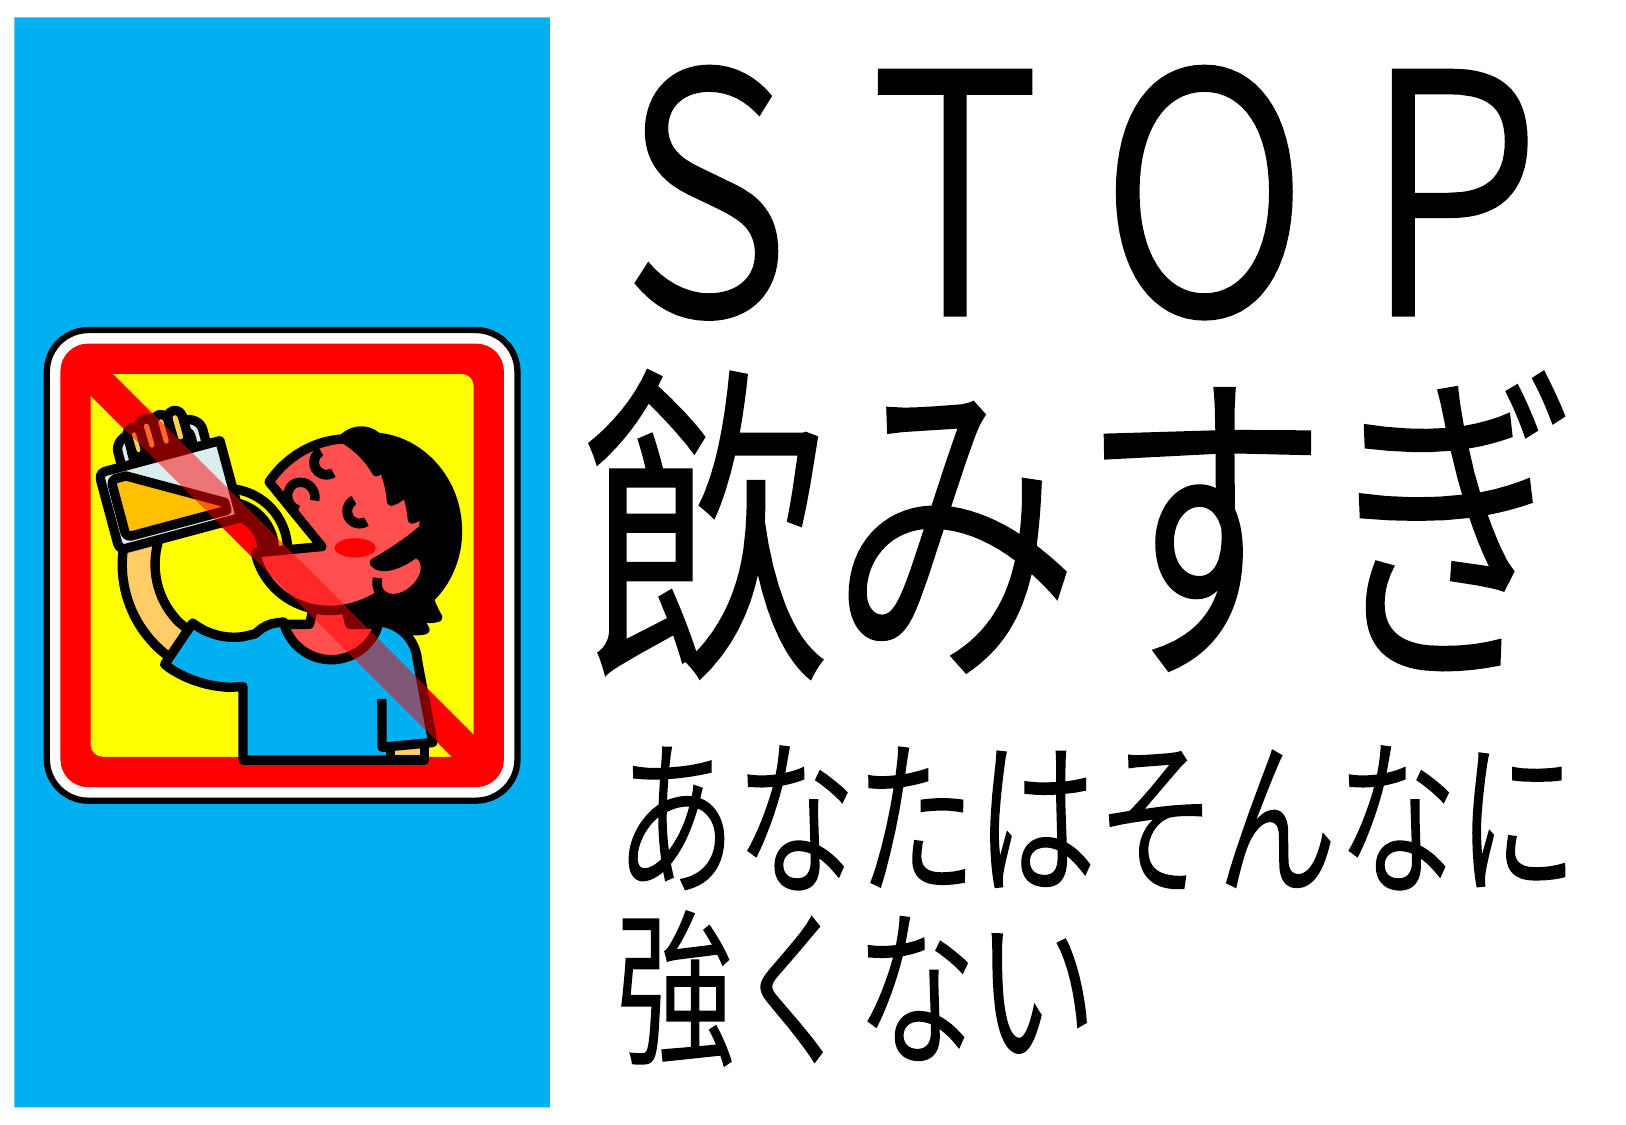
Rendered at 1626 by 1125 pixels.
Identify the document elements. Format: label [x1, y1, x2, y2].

text_box [12, 15, 552, 1109]
text_box [46, 329, 518, 801]
